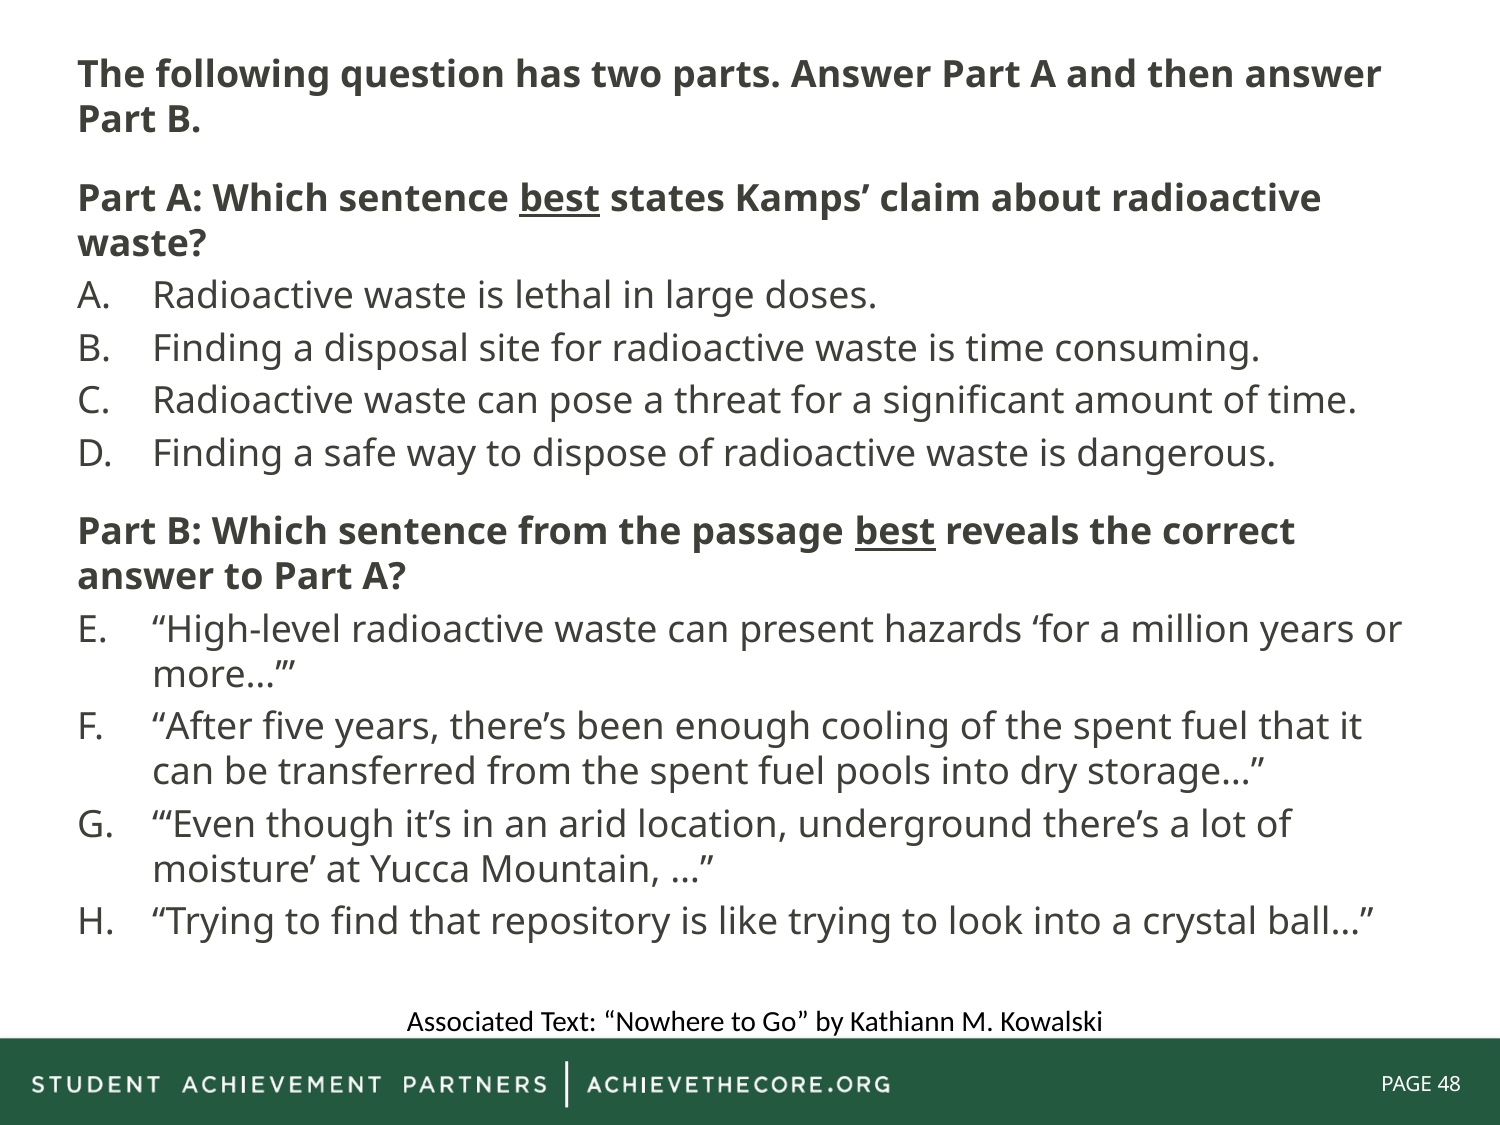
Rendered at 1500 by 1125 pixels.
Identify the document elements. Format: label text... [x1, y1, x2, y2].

list The following question has two parts. Answer Part A and then answer Part B. Part A: Which sentence best states Kamps’ claim about radioactive waste? Radioactive waste is lethal in large doses. Finding a disposal site for radioactive waste is time consuming. Radioactive waste can pose a threat for a significant amount of time. Finding a safe way to dispose of radioactive waste is dangerous. Part B: Which sentence from the passage best reveals the correct answer to Part A? “High-level radioactive waste can present hazards ‘for a million years or more…’” “After five years, there’s been enough cooling of the spent fuel that it can be transferred from the spent fuel pools into dry storage…” “‘Even though it’s in an arid location, underground there’s a lot of moisture’ at Yucca Mountain, …” “Trying to find that repository is like trying to look into a crystal ball…” [62, 42, 1449, 995]
text_box Associated Text: “Nowhere to Go” by Kathiann M. Kowalski [62, 995, 1449, 1045]
